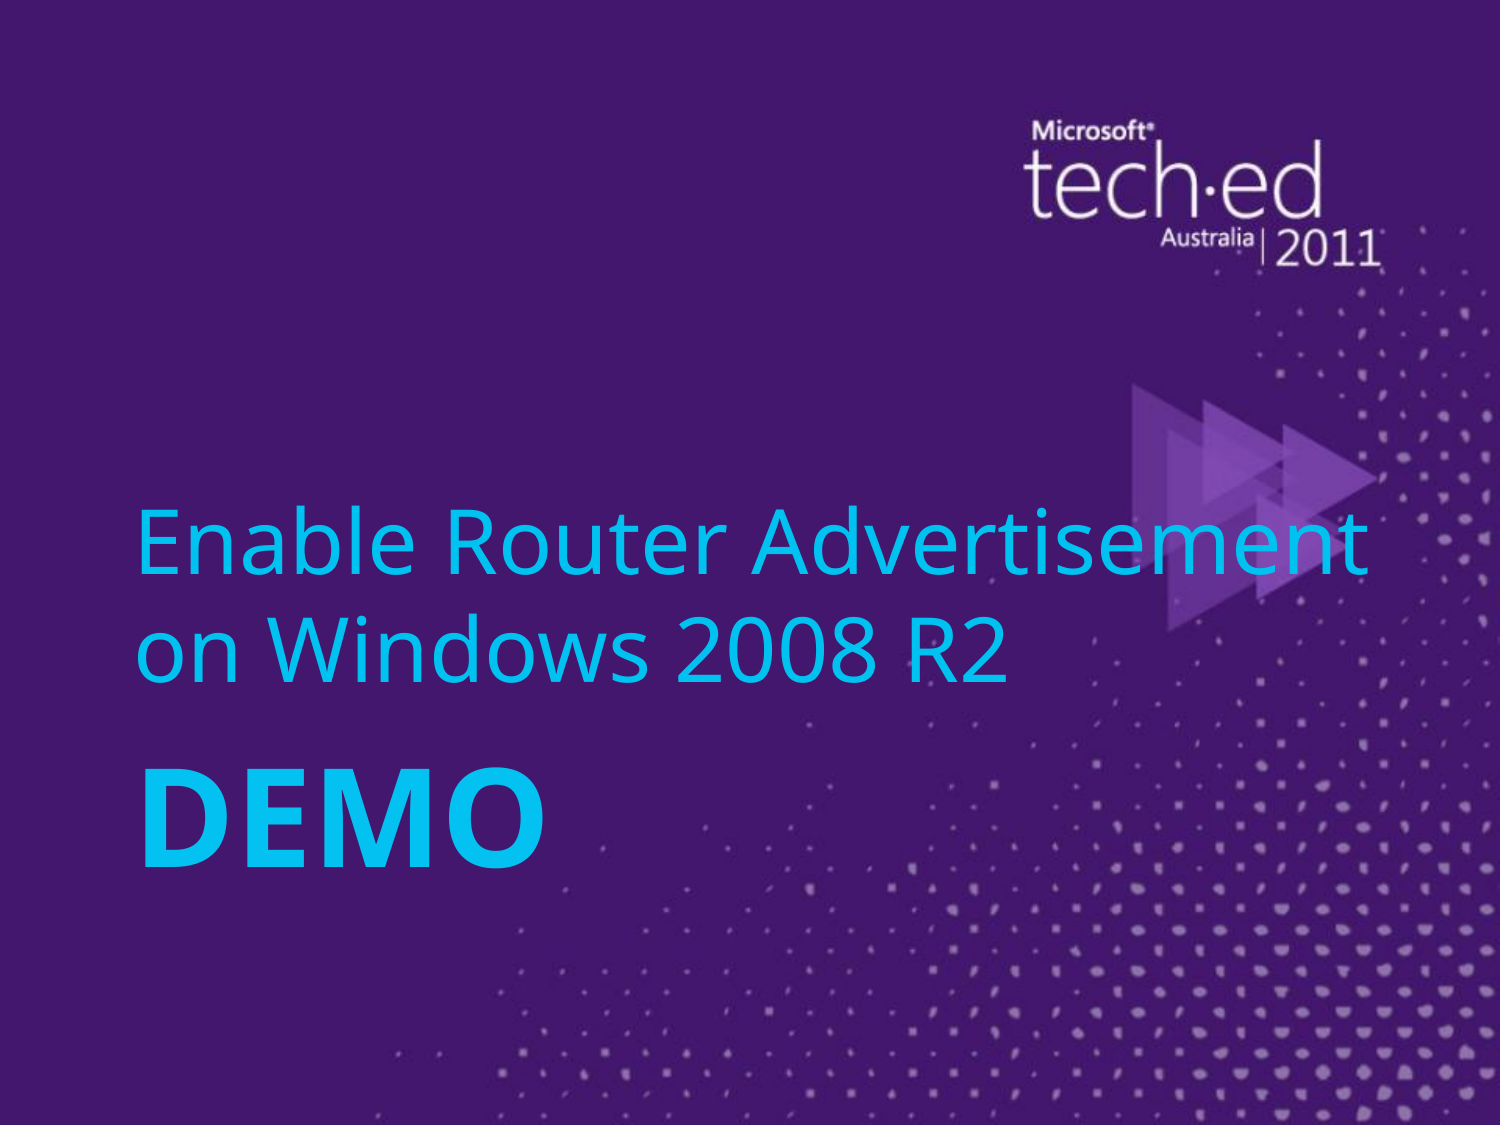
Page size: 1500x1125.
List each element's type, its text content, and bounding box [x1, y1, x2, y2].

picture [0, 0, 1500, 1125]
title Demo [118, 723, 1394, 947]
list Enable Router Advertisement on Windows 2008 R2 [118, 476, 1394, 723]
